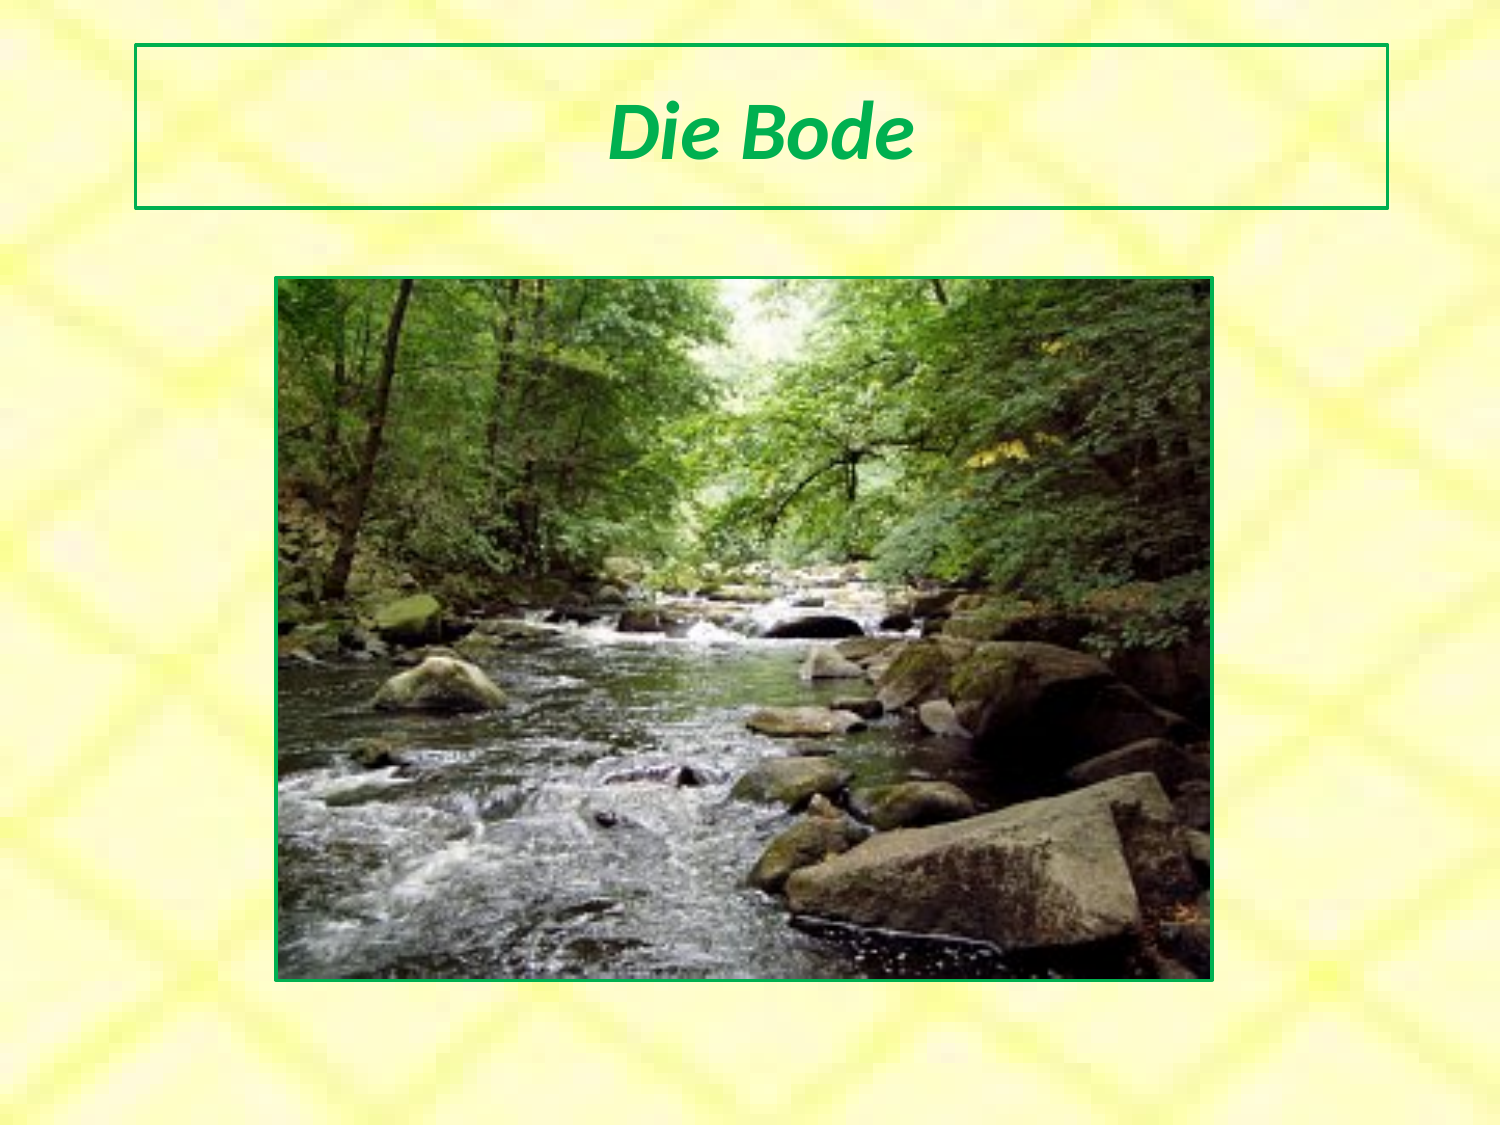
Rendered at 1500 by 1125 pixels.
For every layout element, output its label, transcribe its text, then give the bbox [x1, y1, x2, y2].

title Die Bode [135, 45, 1388, 209]
picture [0, 0, 1500, 1125]
